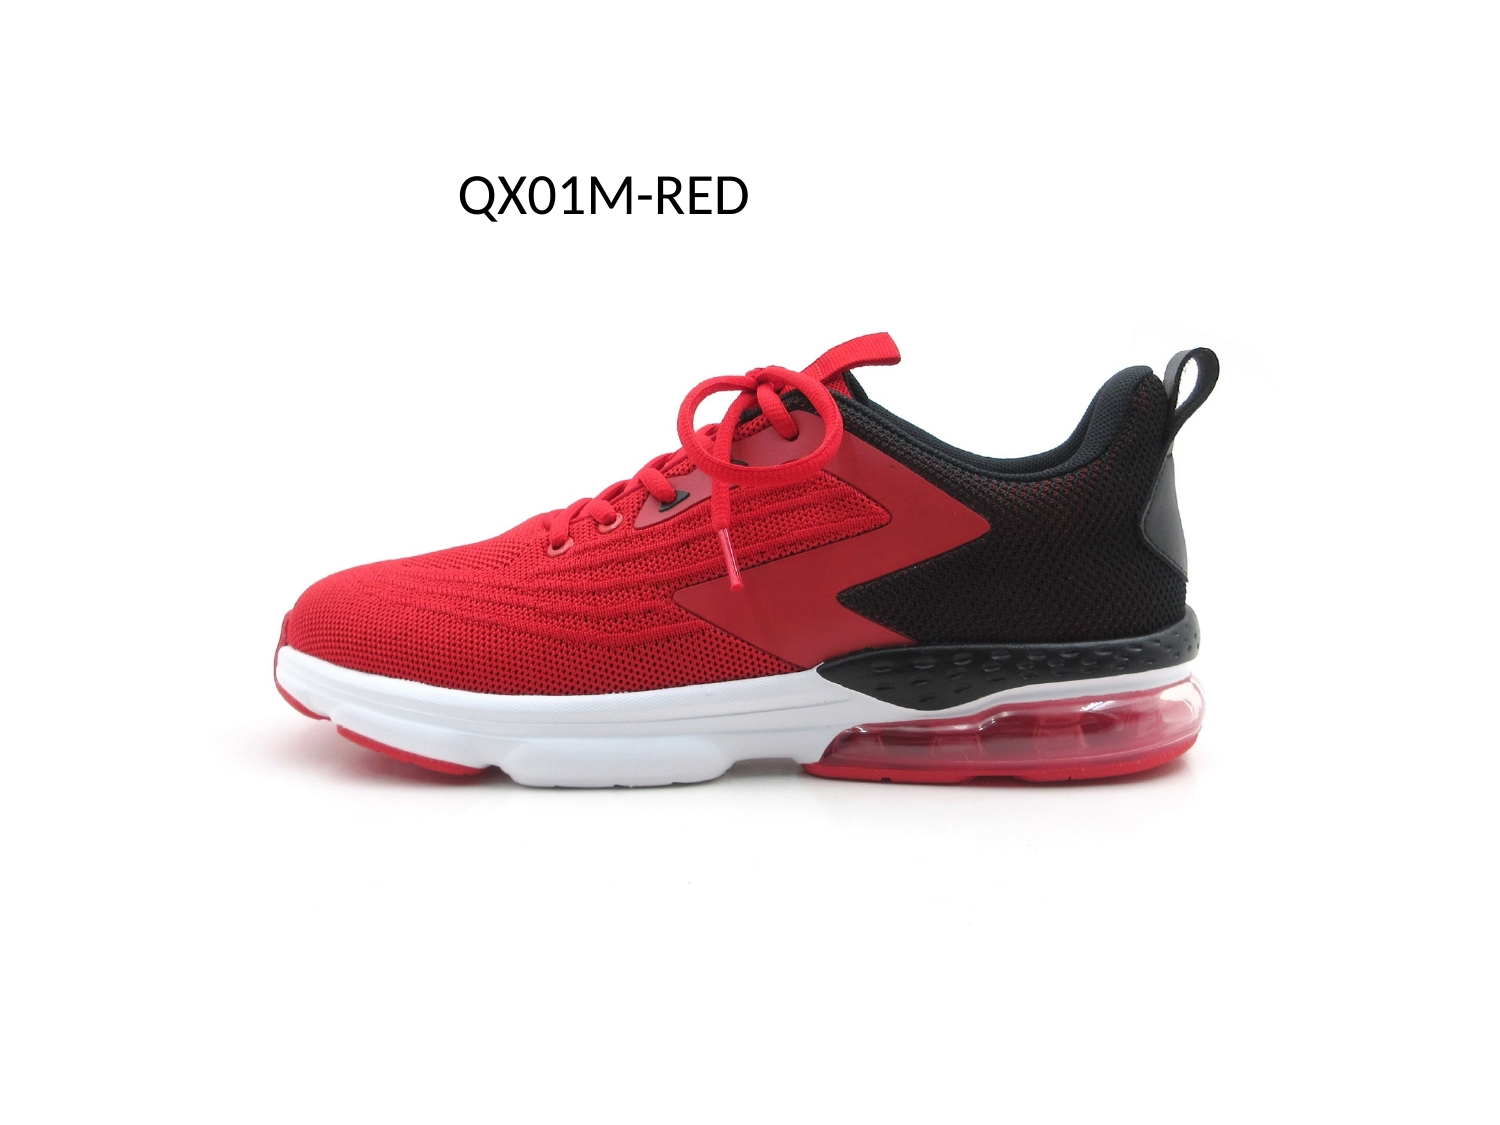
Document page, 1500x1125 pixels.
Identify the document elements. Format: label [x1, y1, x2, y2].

picture [187, 0, 1313, 1125]
